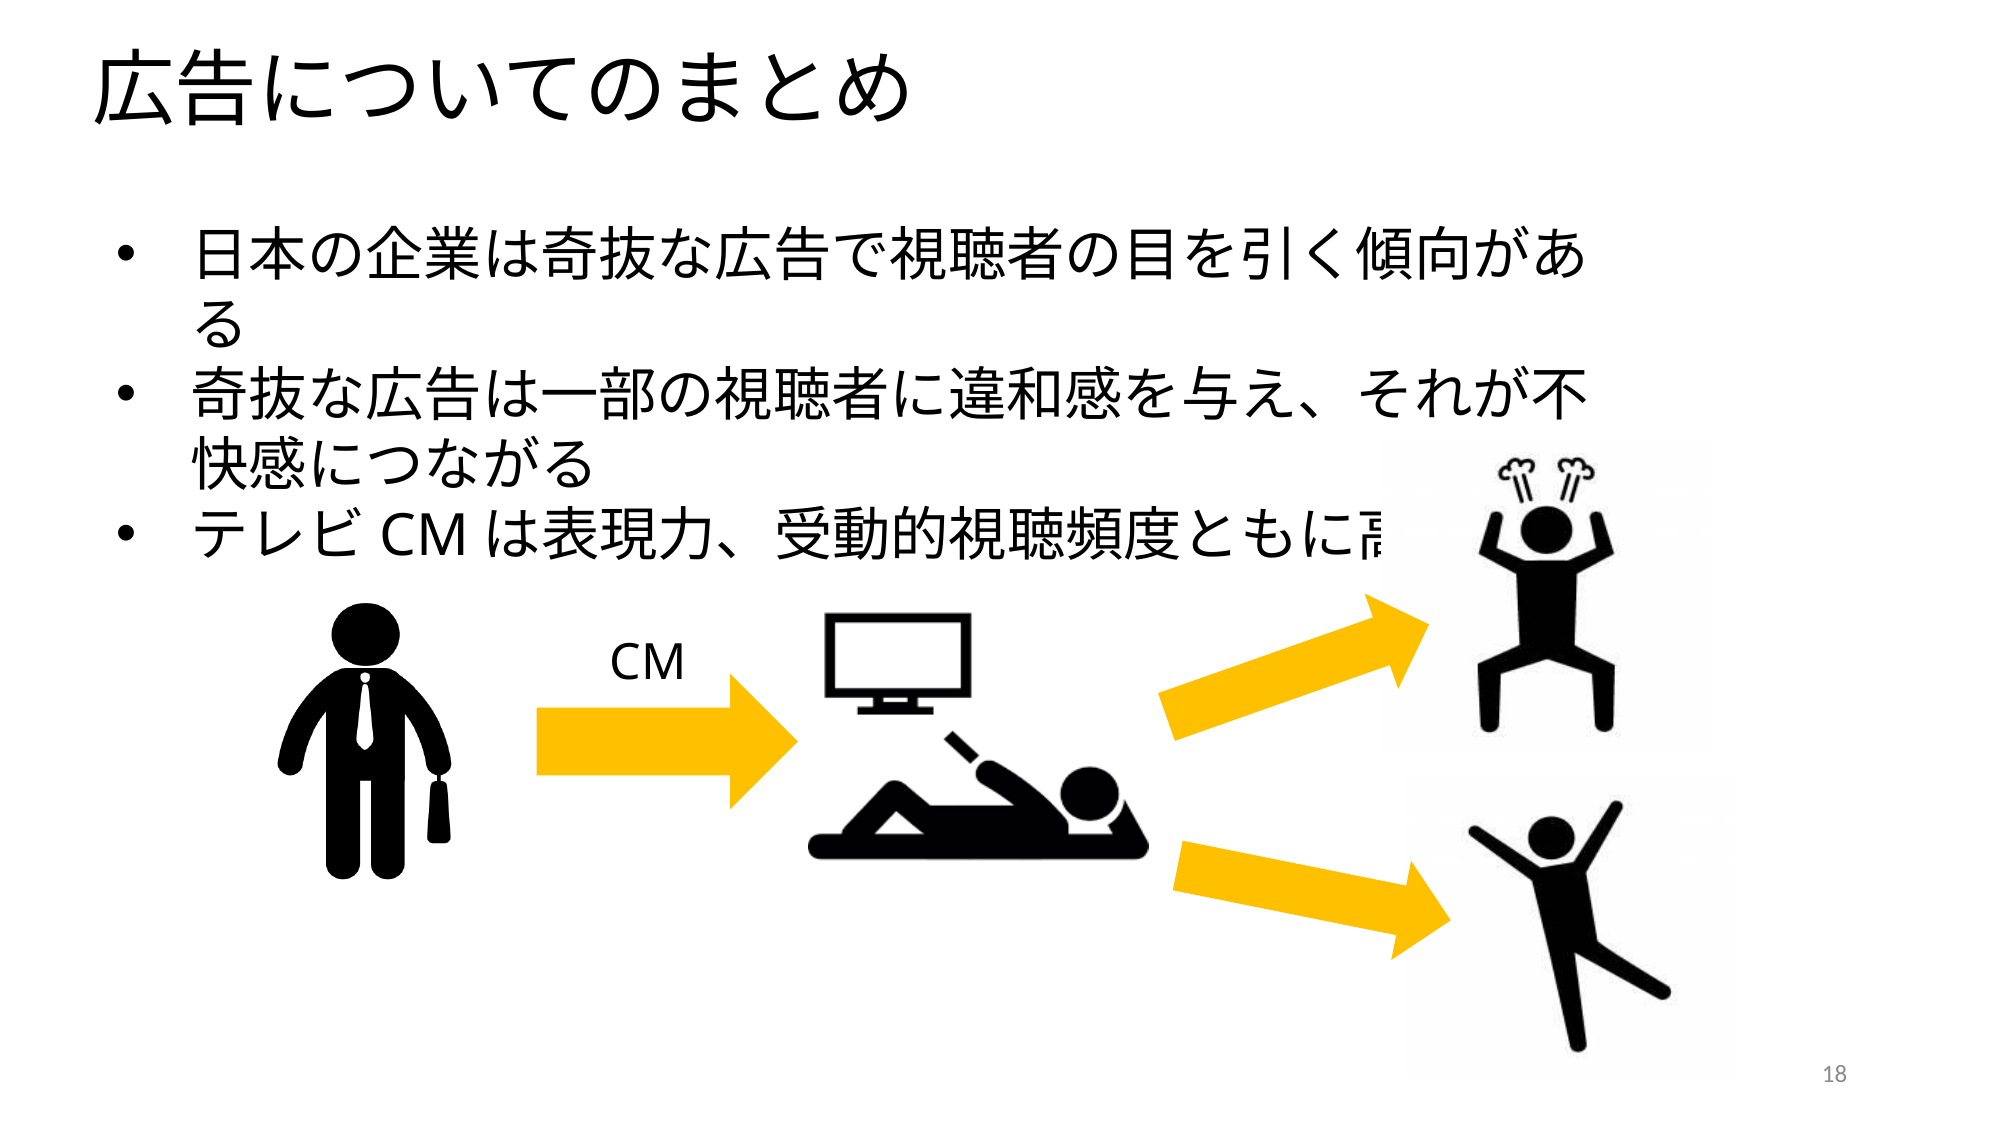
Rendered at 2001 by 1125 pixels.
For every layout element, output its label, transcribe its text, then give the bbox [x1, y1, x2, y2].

title 広告についてのまとめ [77, 29, 934, 155]
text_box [212, 442, 1735, 1079]
slide_number 18 [1412, 1042, 1863, 1103]
text_box 日本の企業は奇抜な広告で視聴者の目を引く傾向がある 奇抜な広告は一部の視聴者に違和感を与え、それが不快感につながる テレビCMは表現力、受動的視聴頻度ともに高い [100, 209, 1637, 575]
